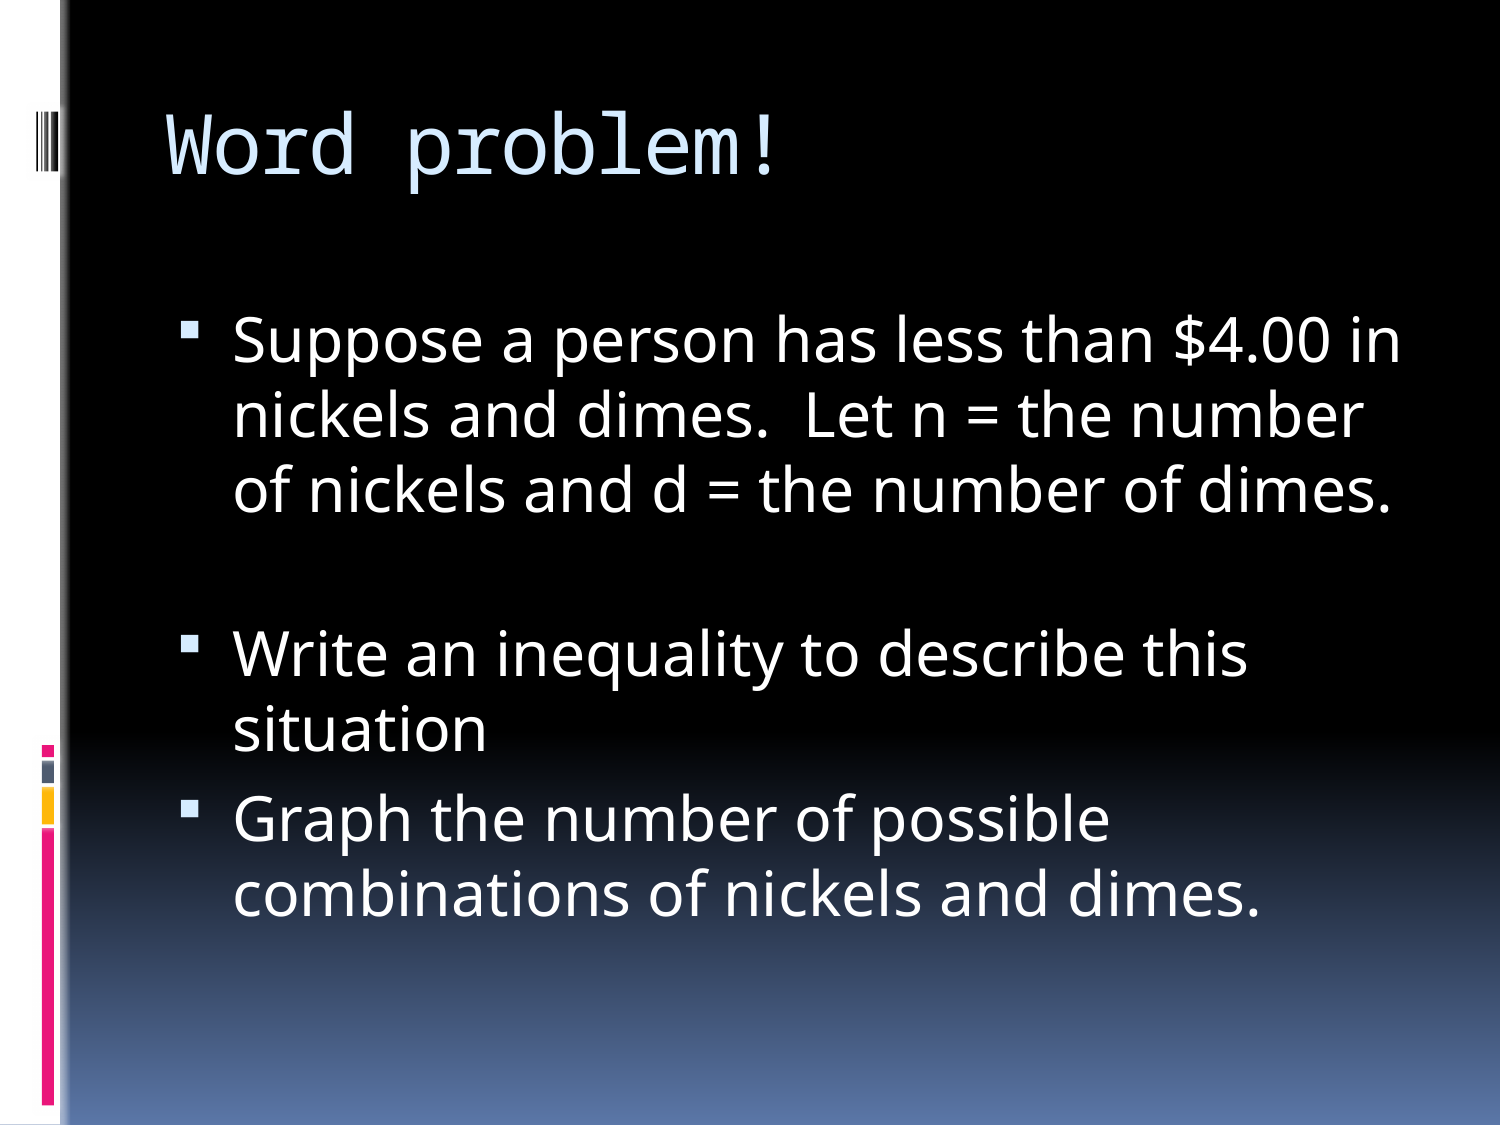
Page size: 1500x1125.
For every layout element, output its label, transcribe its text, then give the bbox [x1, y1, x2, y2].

list Suppose a person has less than $4.00 in nickels and dimes. Let n = the number of nickels and d = the number of dimes. Write an inequality to describe this situation Graph the number of possible combinations of nickels and dimes. [150, 292, 1425, 1043]
title Word problem! [150, 83, 1425, 234]
